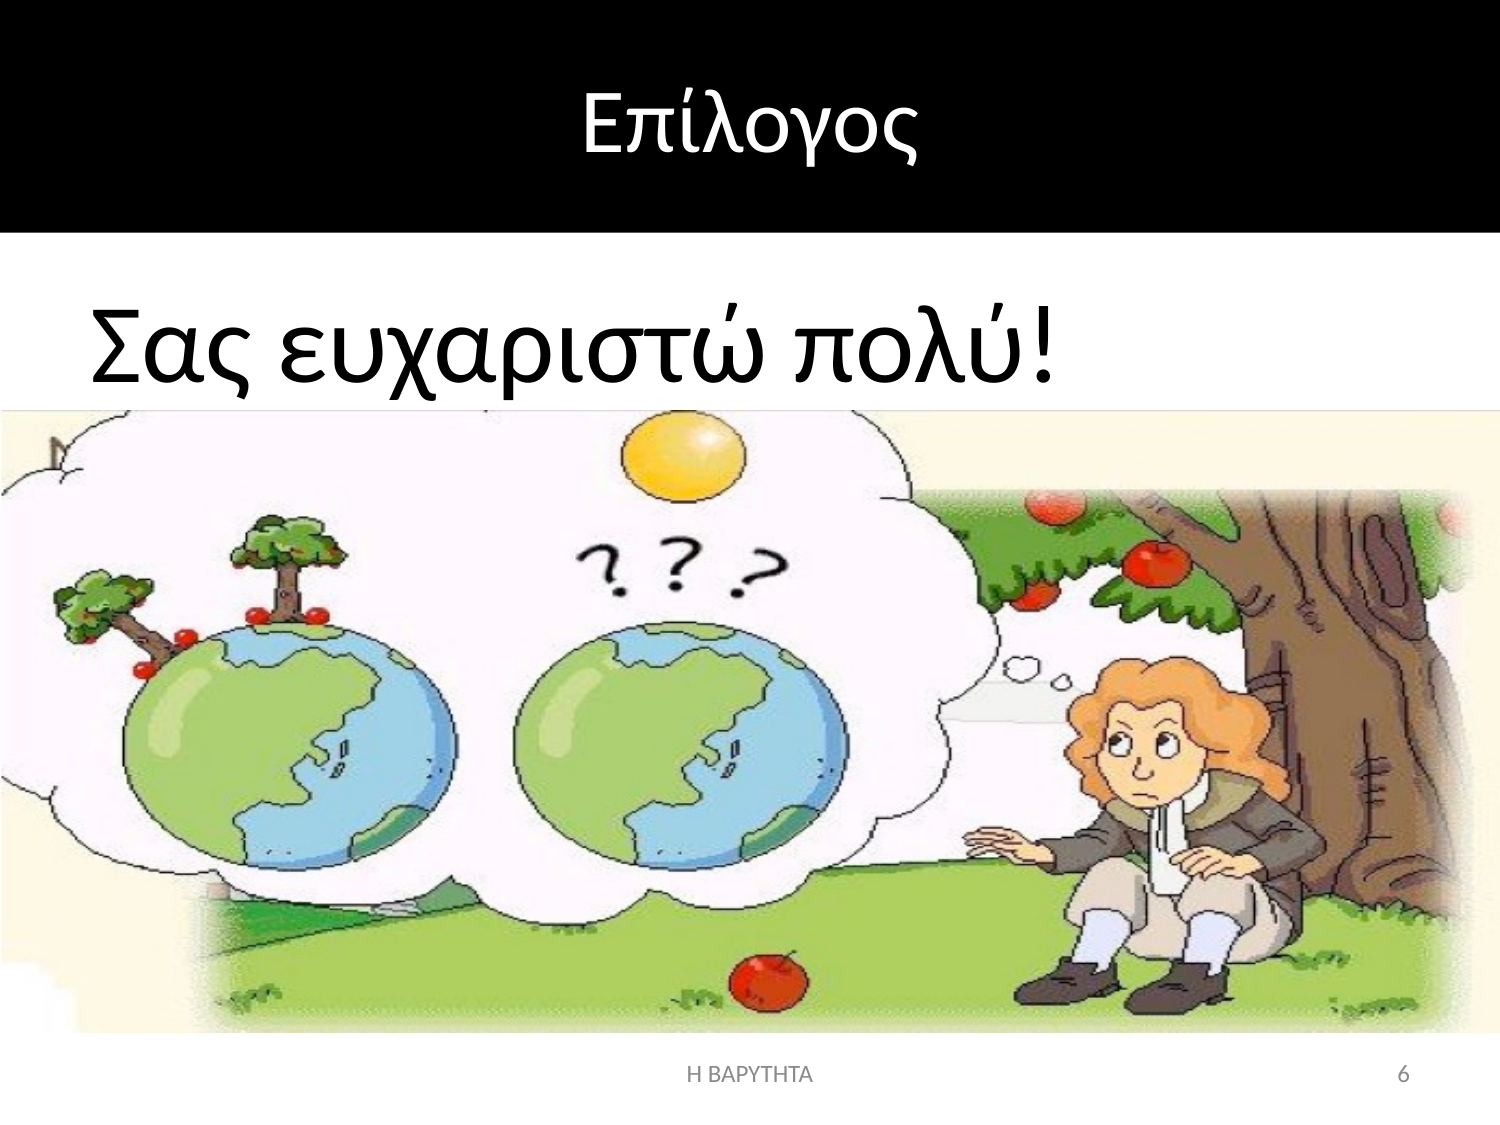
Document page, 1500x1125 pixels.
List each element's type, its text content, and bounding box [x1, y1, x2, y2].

slide_number 6 [1074, 1042, 1425, 1103]
title Επίλογος [0, 0, 1500, 233]
picture [0, 409, 1500, 1033]
footer Η ΒΑΡΥΤΗΤΑ [512, 1042, 988, 1103]
list Σας ευχαριστώ πολύ! [75, 262, 1425, 408]
